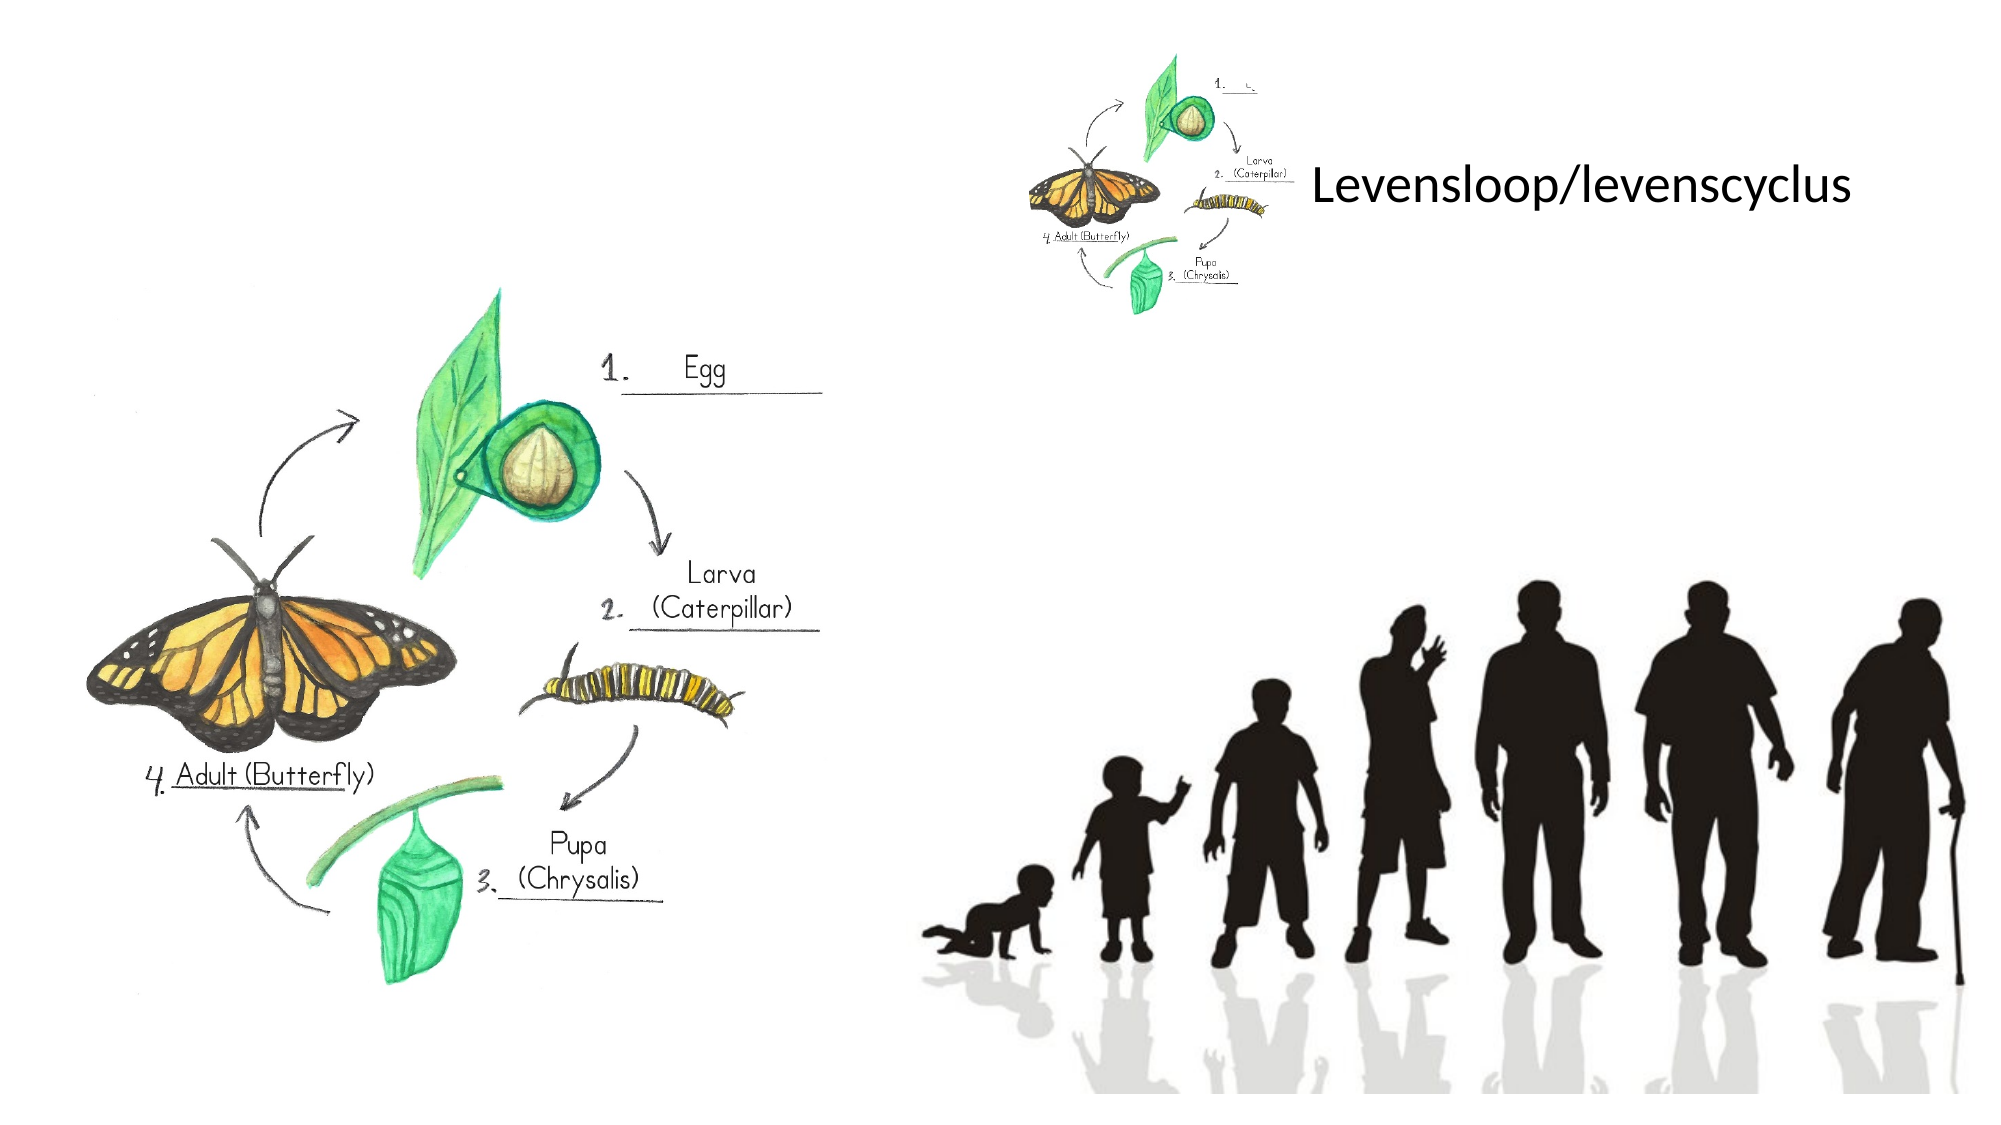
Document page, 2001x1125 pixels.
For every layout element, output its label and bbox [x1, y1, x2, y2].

text_box [1026, 50, 1295, 321]
text_box [1295, 51, 1873, 320]
list [74, 282, 847, 996]
picture [906, 546, 2000, 1094]
